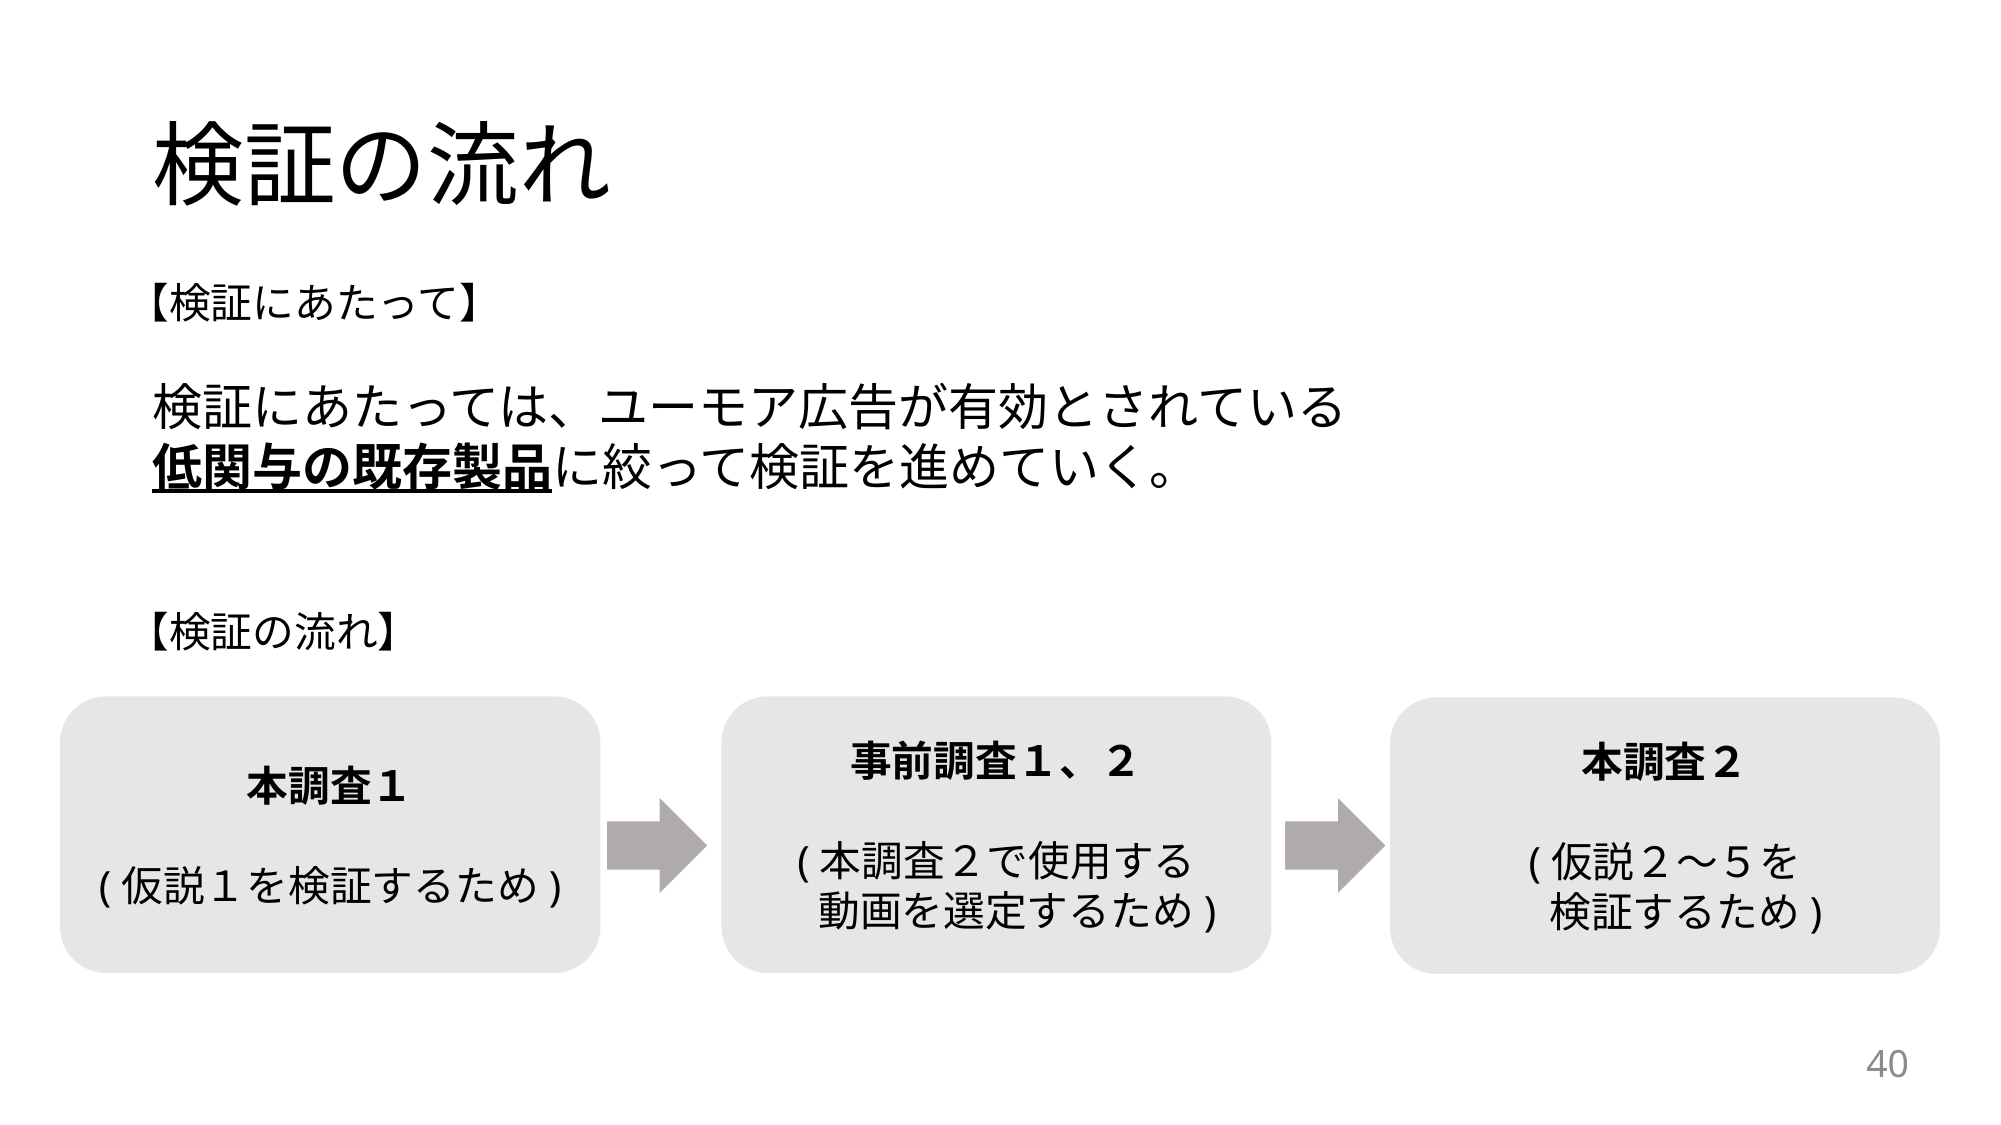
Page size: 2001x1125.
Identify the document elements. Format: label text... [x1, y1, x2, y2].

slide_number 40 [1474, 1035, 1925, 1096]
text_box 【検証にあたって】 [112, 269, 542, 335]
text_box 【検証の流れ】 [112, 598, 542, 663]
title 検証の流れ [137, 59, 1863, 278]
text_box 検証にあたっては、ユーモア広告が有効とされている 低関与の既存製品に絞って検証を進めていく。 [137, 368, 1742, 563]
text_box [59, 696, 1941, 974]
